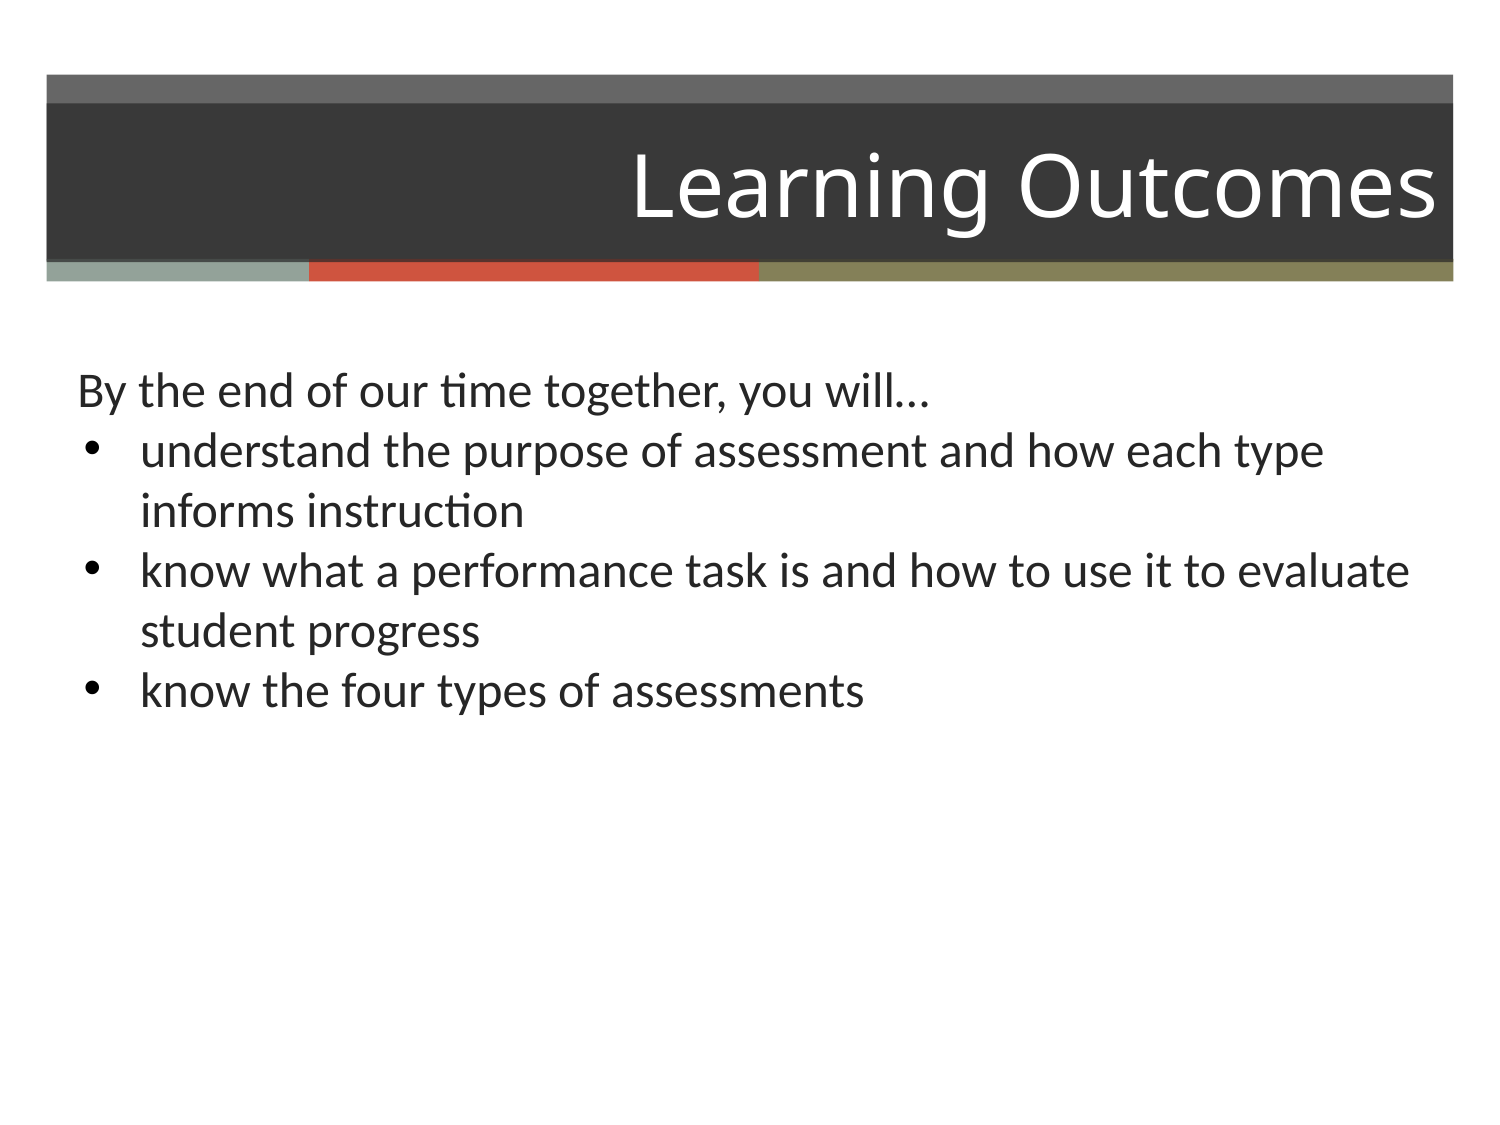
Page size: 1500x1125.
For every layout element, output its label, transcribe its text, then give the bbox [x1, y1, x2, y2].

title Learning Outcomes [46, 103, 1454, 263]
list By the end of our time together, you will… understand the purpose of assessment and how each type informs instruction know what a performance task is and how to use it to evaluate student progress know the four types of assessments [62, 350, 1454, 1005]
